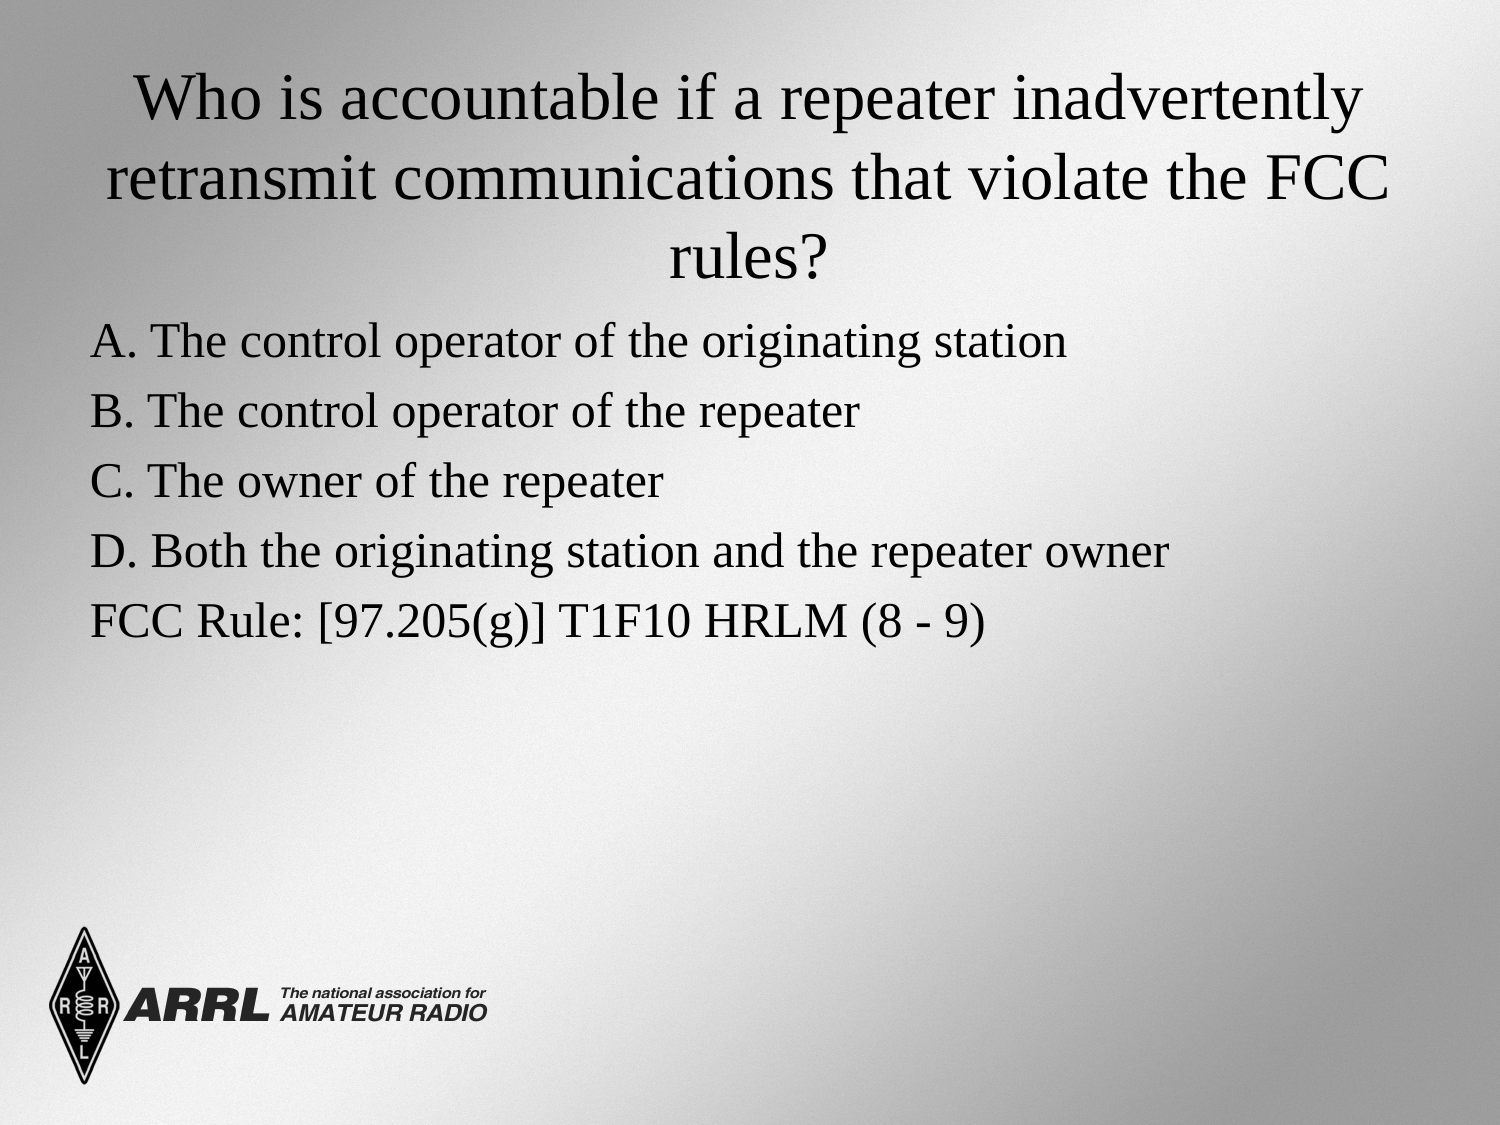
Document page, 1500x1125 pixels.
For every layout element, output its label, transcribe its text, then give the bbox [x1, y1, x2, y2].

list A. The control operator of the originating station B. The control operator of the repeater C. The owner of the repeater D. Both the originating station and the repeater owner FCC Rule: [97.205(g)] T1F10 HRLM (8 - 9) [75, 299, 1425, 1005]
picture [0, 0, 1500, 1125]
title Who is accountable if a repeater inadvertently retransmit communications that violate the FCC rules? [75, 45, 1425, 233]
